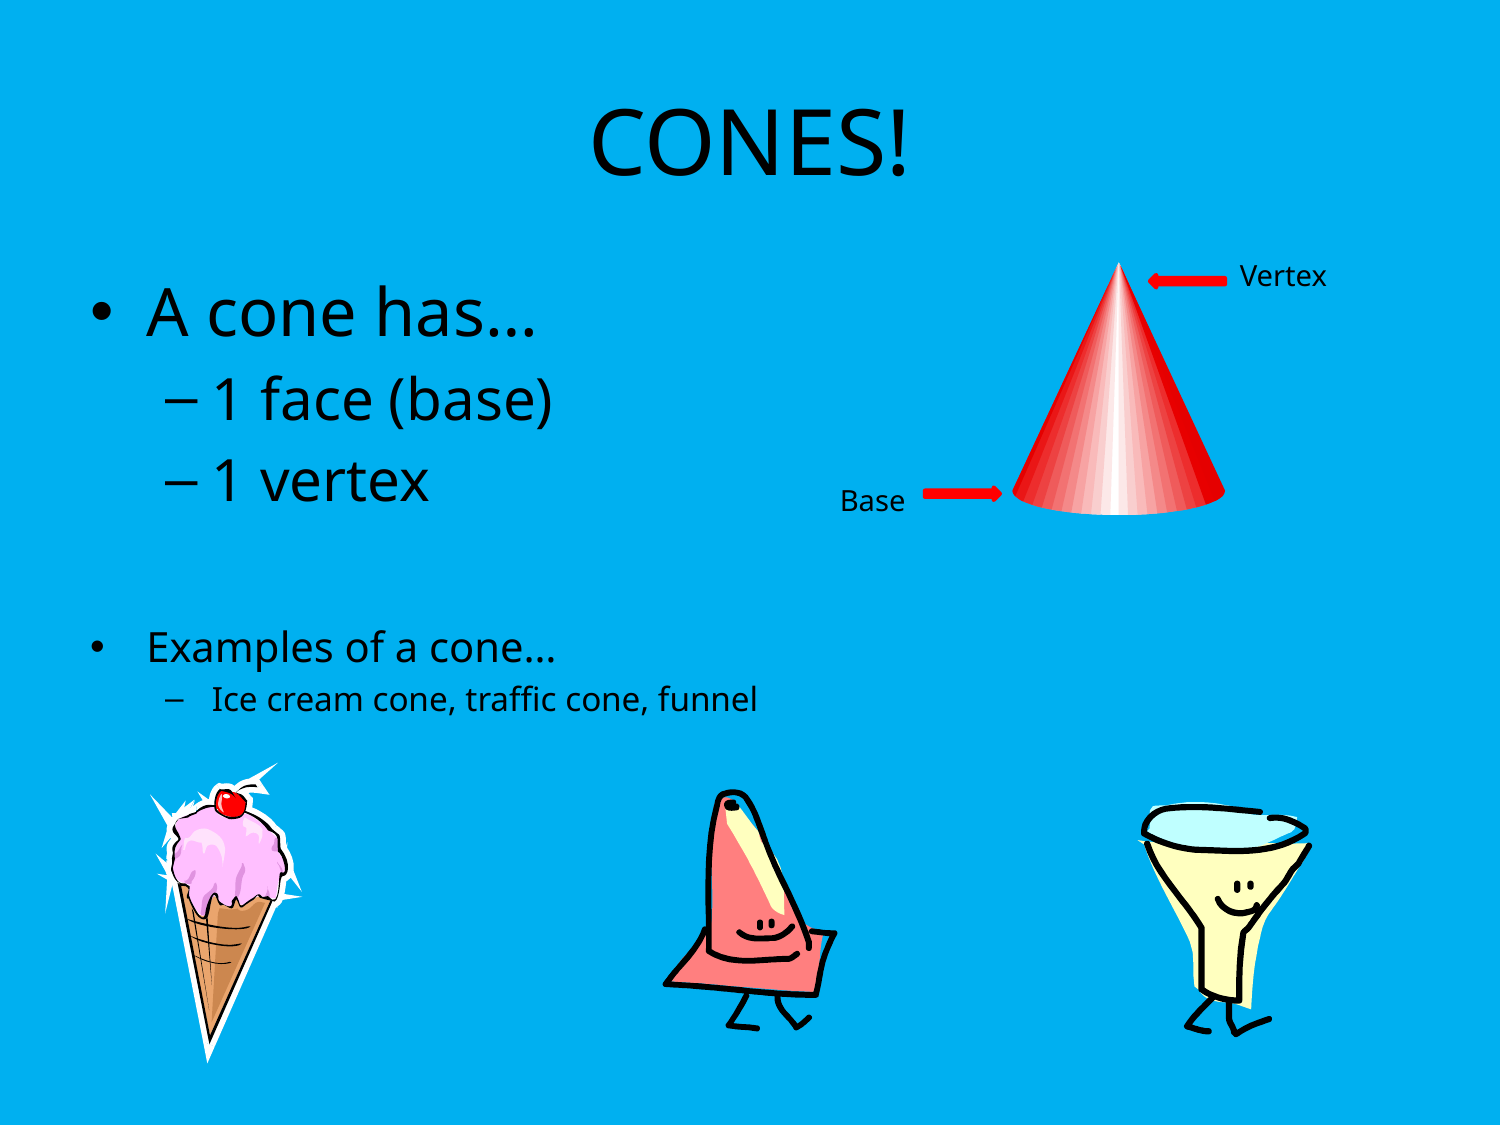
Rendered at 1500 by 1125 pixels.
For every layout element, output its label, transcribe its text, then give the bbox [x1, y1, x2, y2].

list A cone has… 1 face (base) 1 vertex Examples of a cone… Ice cream cone, traffic cone, funnel [75, 262, 1425, 1005]
picture [1142, 803, 1311, 1036]
title CONES! [75, 45, 1425, 233]
picture [1149, 274, 1226, 289]
picture [664, 791, 836, 1030]
text_box Vertex [1224, 249, 1400, 300]
picture [1013, 265, 1224, 514]
text_box [925, 485, 1003, 502]
picture [154, 768, 298, 1061]
text_box Base [825, 474, 925, 525]
